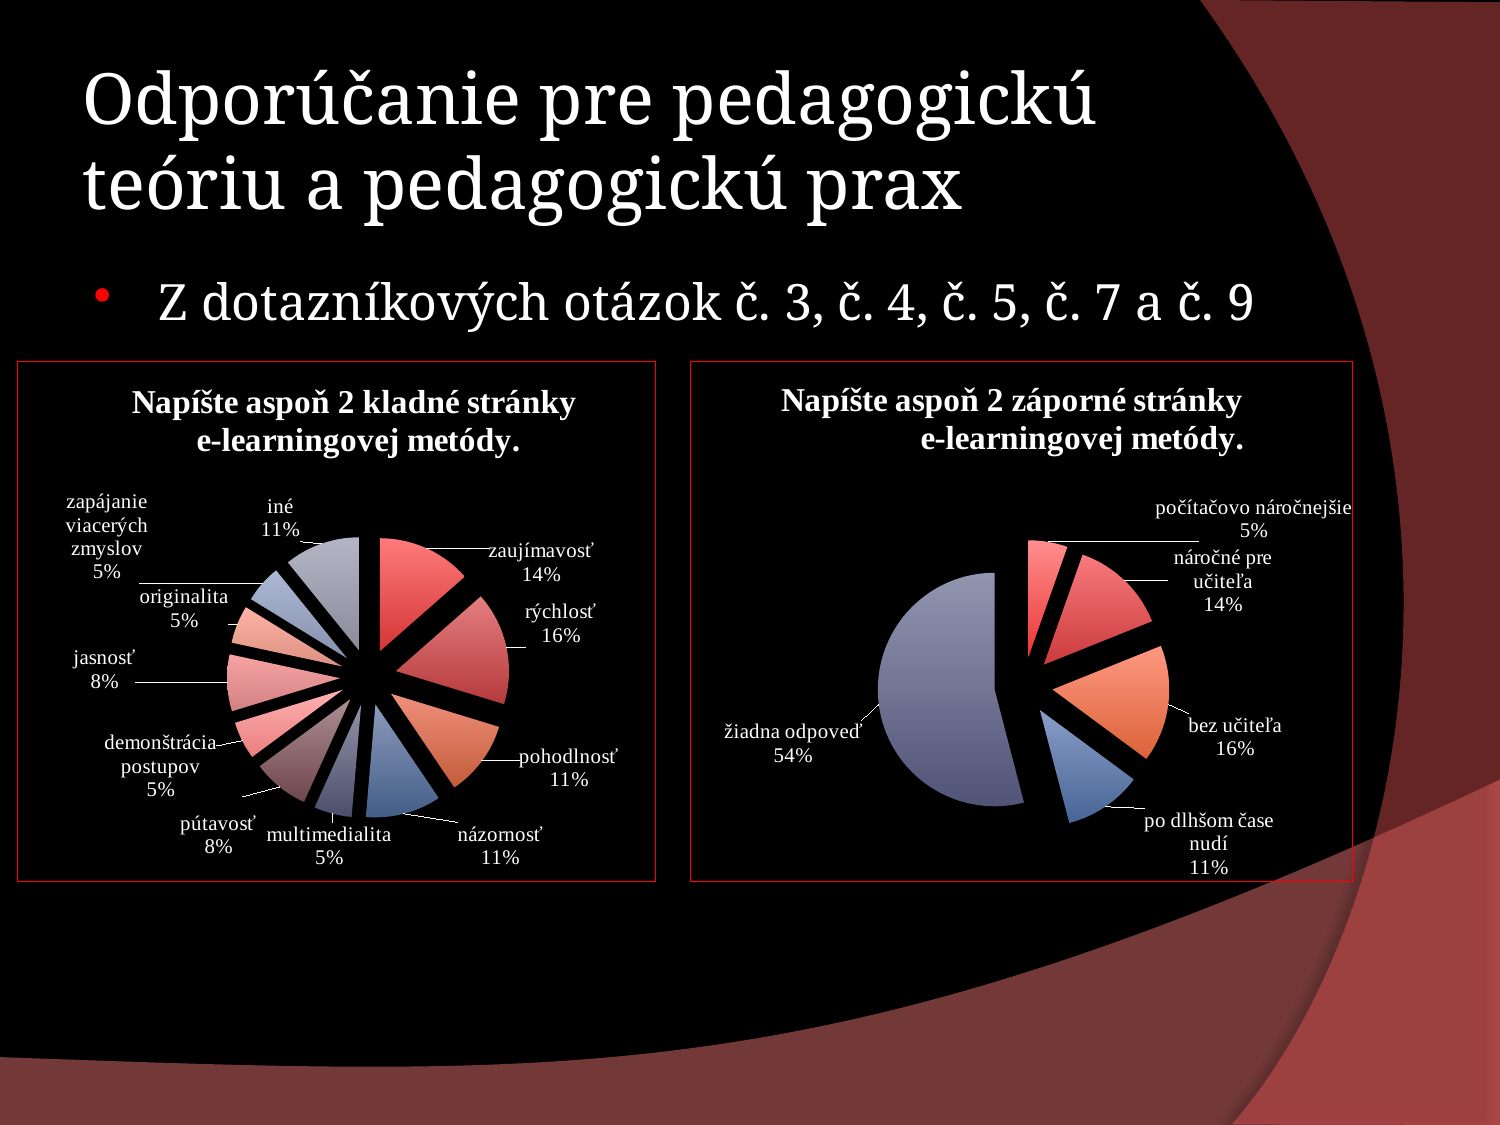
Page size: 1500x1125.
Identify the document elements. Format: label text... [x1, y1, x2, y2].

chart [690, 361, 1353, 882]
list Z dotazníkových otázok č. 3, č. 4, č. 5, č. 7 a č. 9 [75, 262, 1300, 1005]
title Odporúčanie pre pedagogickú teóriu a pedagogickú prax [75, 45, 1300, 233]
chart [17, 361, 656, 882]
